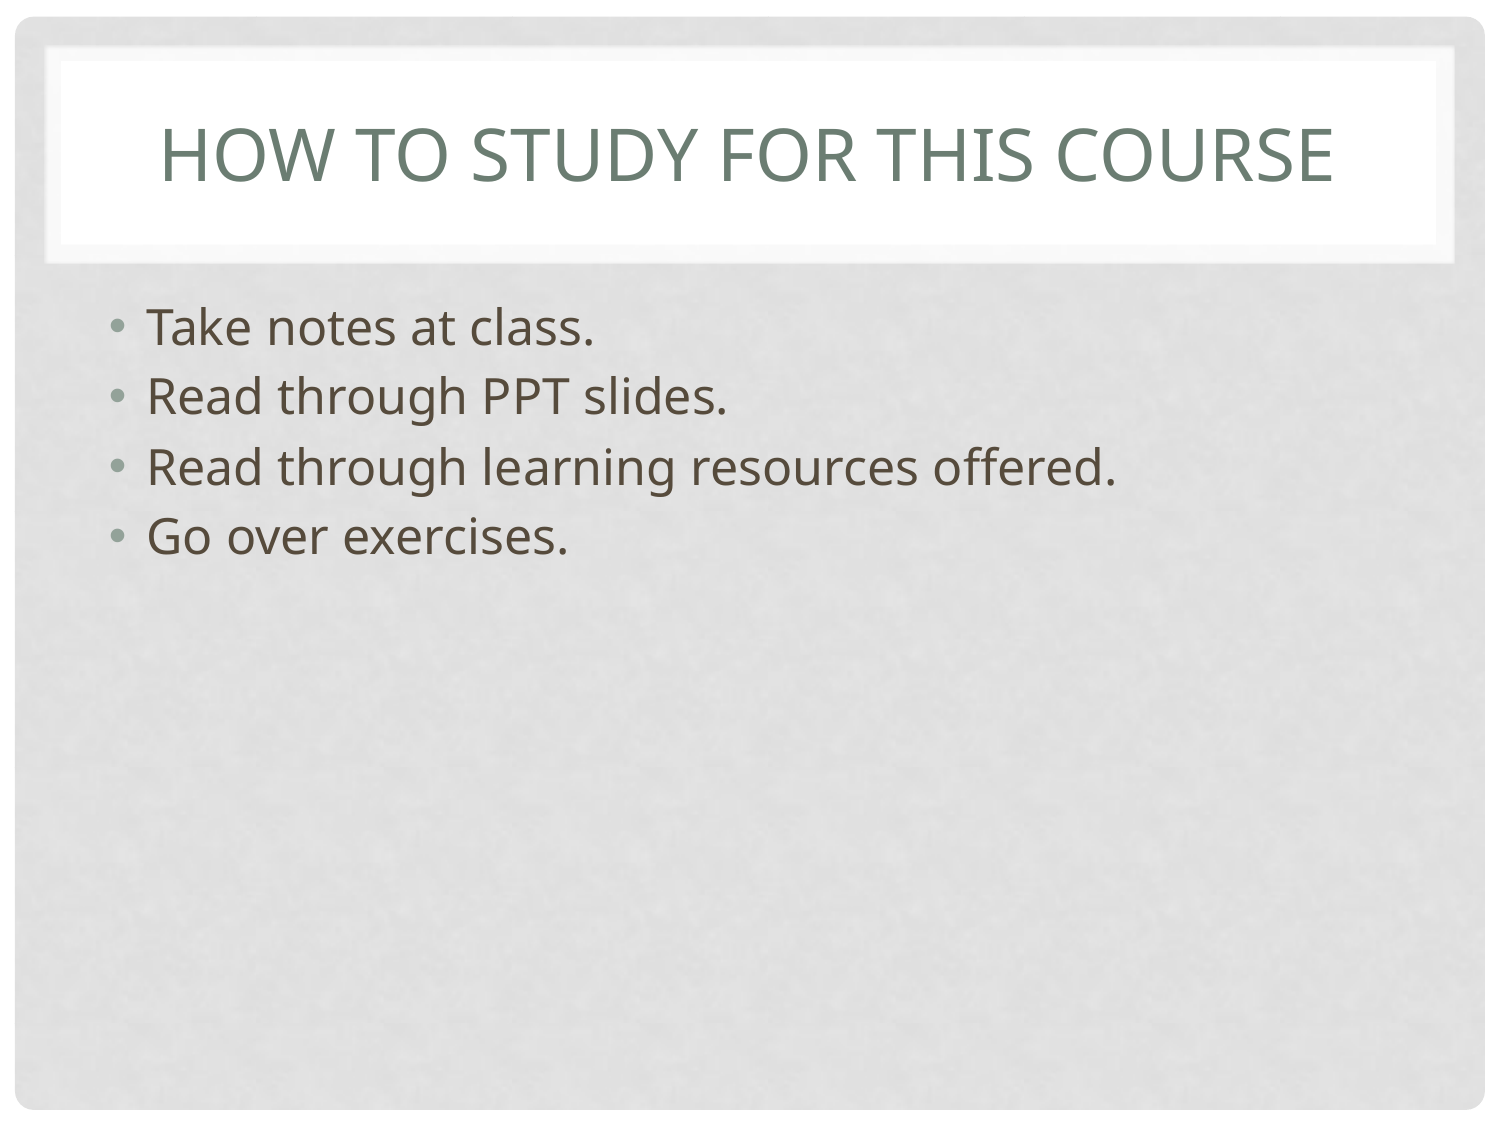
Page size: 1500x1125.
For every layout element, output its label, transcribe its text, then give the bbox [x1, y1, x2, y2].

title How to Study for this course [69, 66, 1425, 238]
list Take notes at class. Read through PPT slides. Read through learning resources offered. Go over exercises. [75, 287, 1425, 1005]
